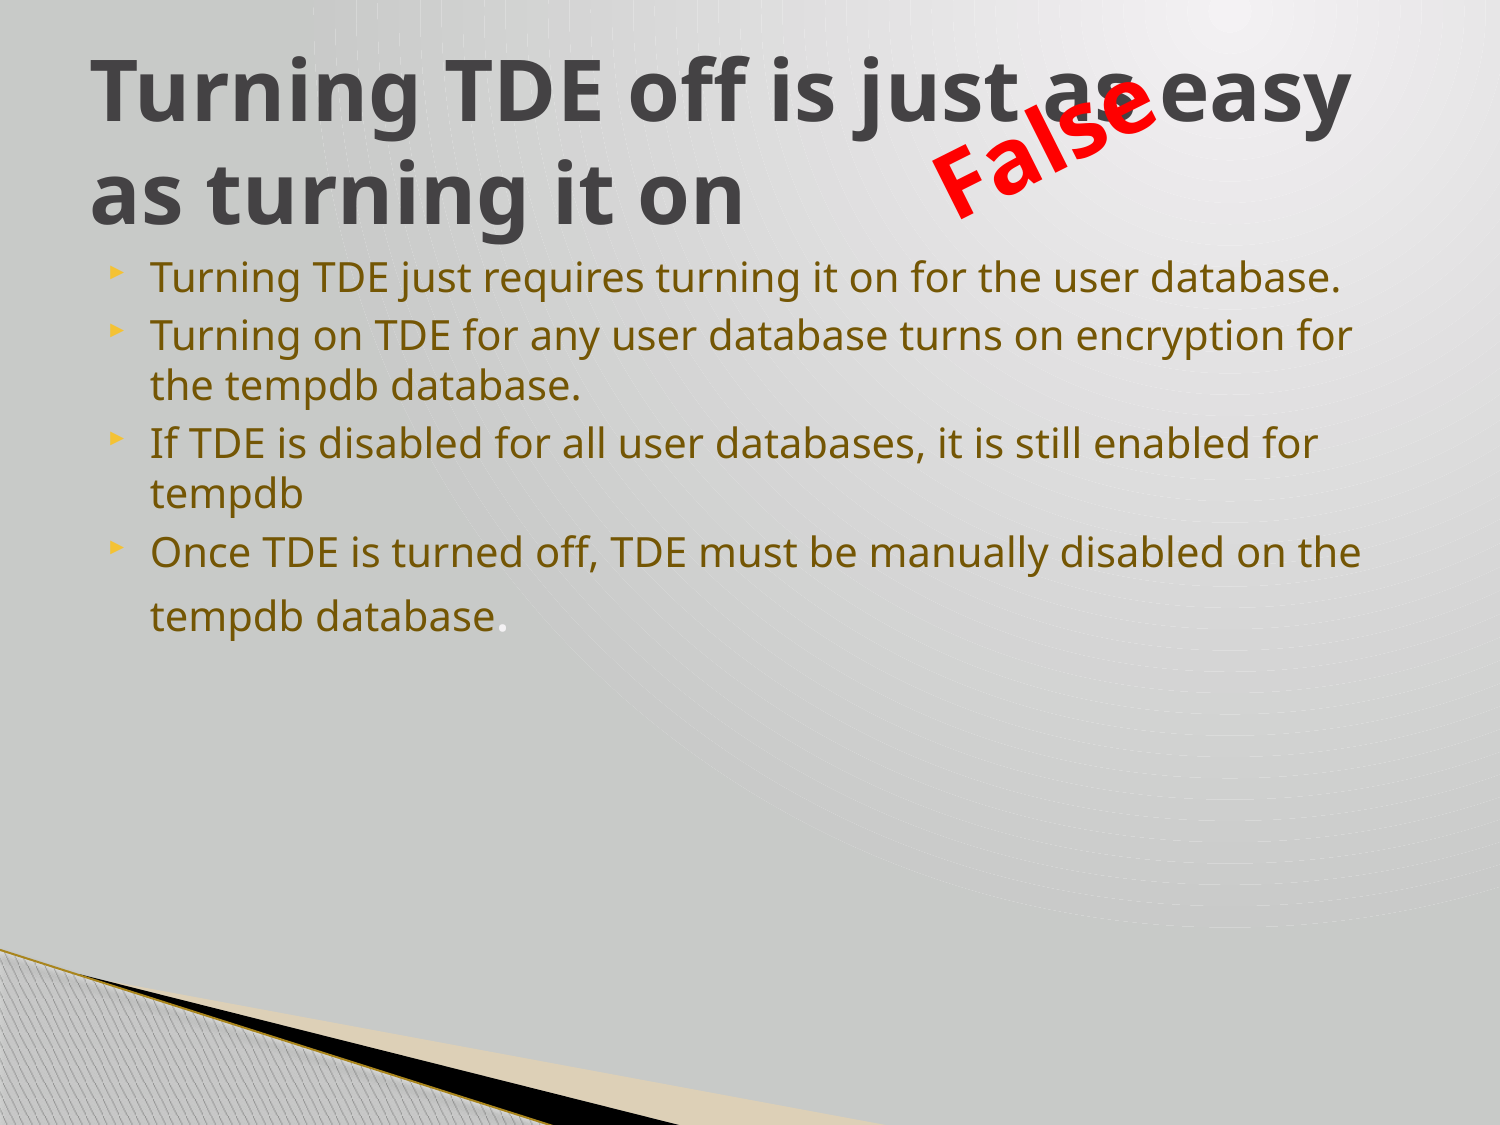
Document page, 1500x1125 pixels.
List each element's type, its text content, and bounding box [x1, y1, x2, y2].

list Turning TDE just requires turning it on for the user database. Turning on TDE for any user database turns on encryption for the tempdb database. If TDE is disabled for all user databases, it is still enabled for tempdb Once TDE is turned off, TDE must be manually disabled on the tempdb database. [75, 242, 1425, 986]
title Turning TDE off is just as easy as turning it on [75, 45, 1087, 233]
title Turning TDE off is just as easy as turning it on [995, 45, 1425, 233]
text_box False [800, 0, 1285, 302]
